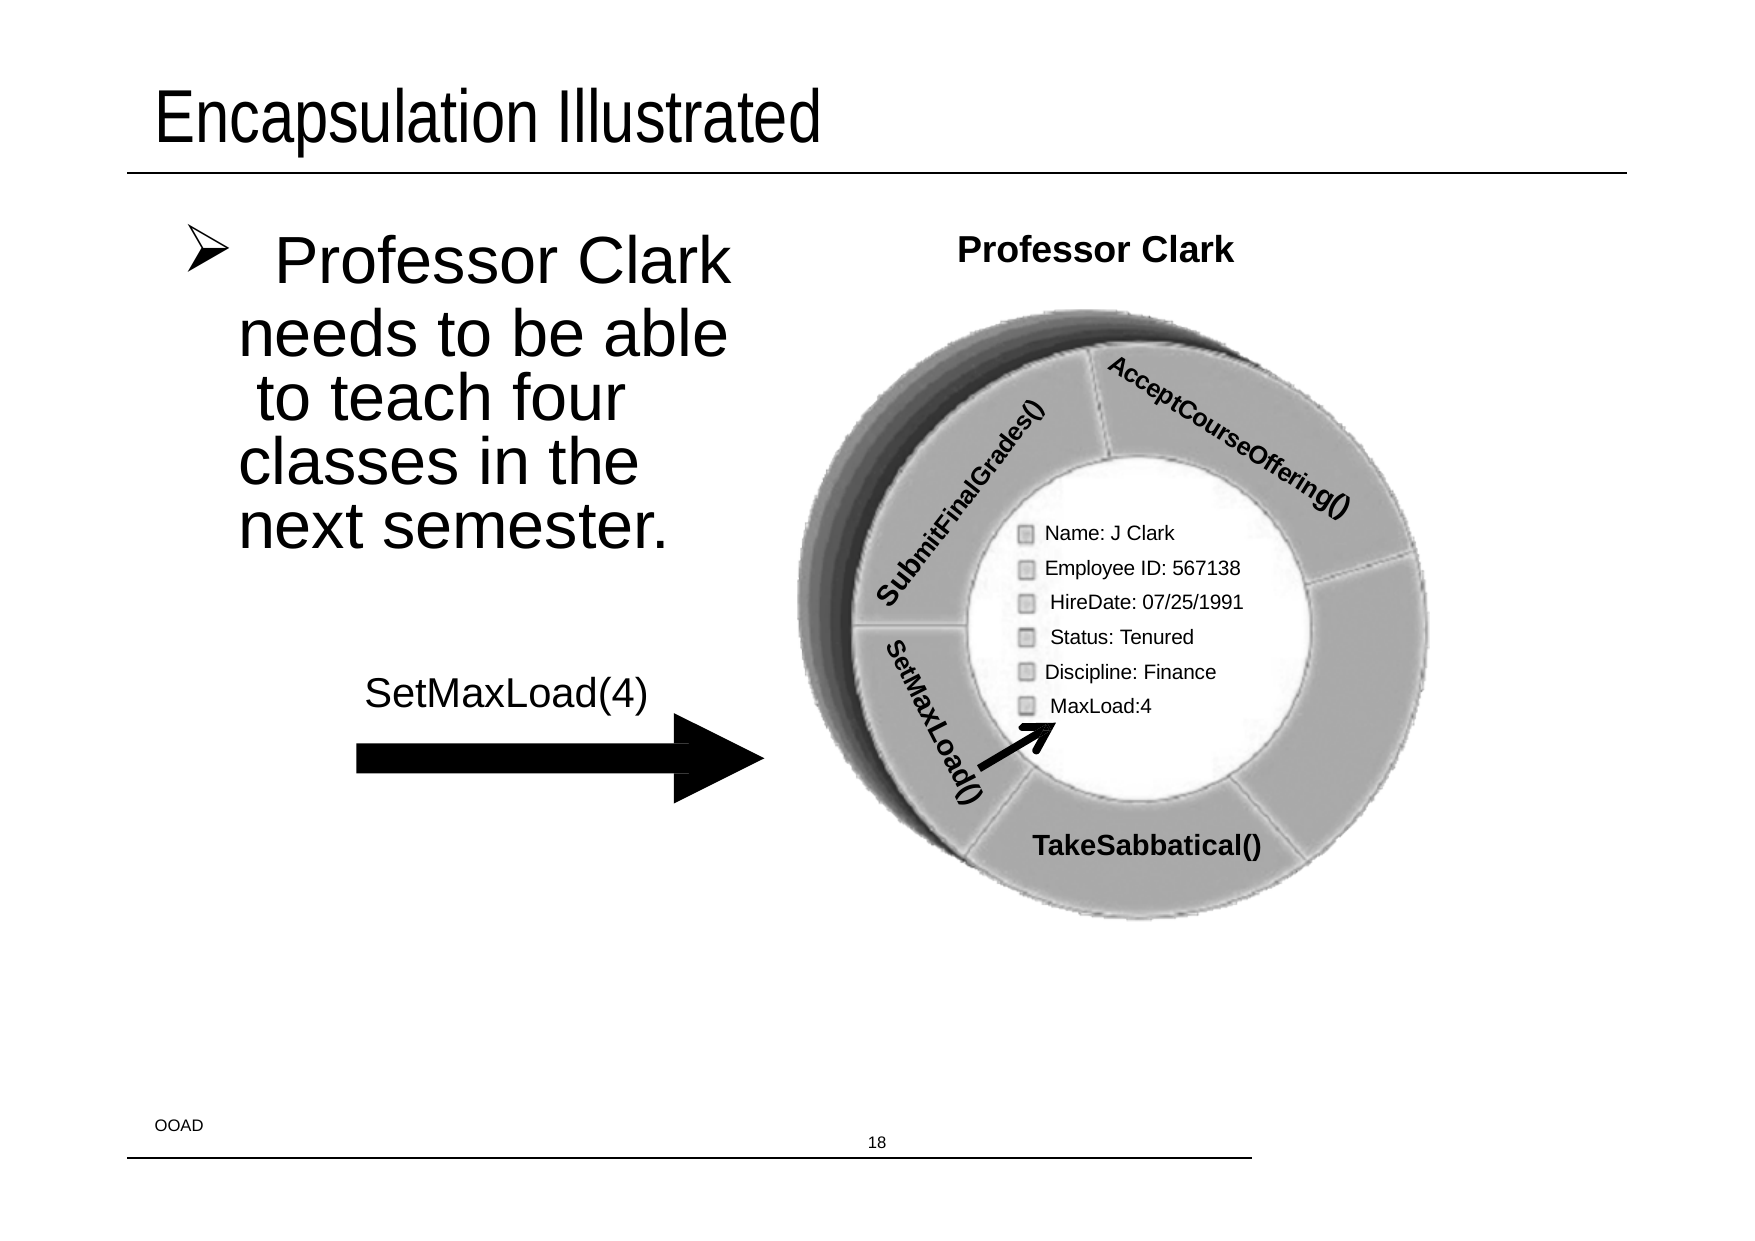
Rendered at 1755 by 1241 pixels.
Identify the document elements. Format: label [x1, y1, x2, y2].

text_box [199, 240, 225, 248]
title [152, 67, 1602, 275]
title [192, 228, 212, 240]
text_box [955, 224, 1239, 270]
slide_number [863, 1133, 891, 1241]
text_box [362, 665, 652, 716]
text_box [356, 713, 765, 804]
footer [152, 1116, 207, 1241]
text_box [180, 240, 733, 618]
text_box [796, 309, 1430, 922]
